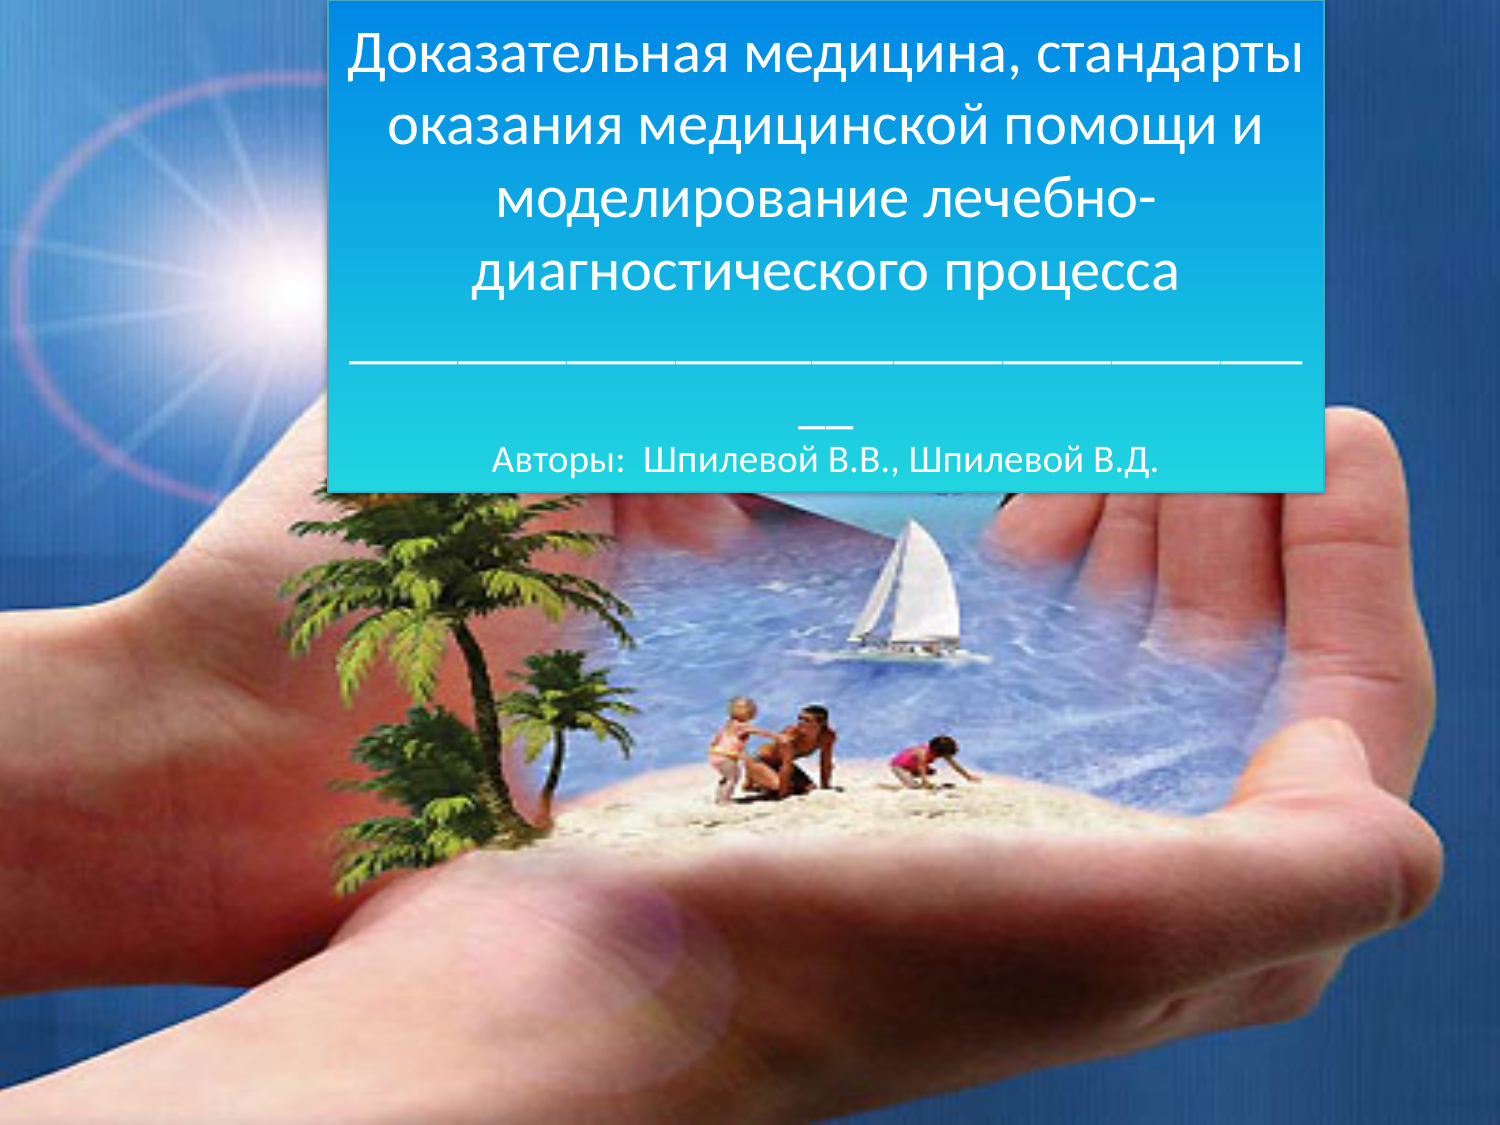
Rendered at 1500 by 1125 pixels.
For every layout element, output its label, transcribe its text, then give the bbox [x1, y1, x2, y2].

title Доказательная медицина, стандарты оказания медицинской помощи и моделирование лечебно-диагностического процесса _____________________________________ Авторы: Шпилевой В.В., Шпилевой В.Д. [327, 0, 1325, 493]
picture [0, 0, 1500, 1125]
